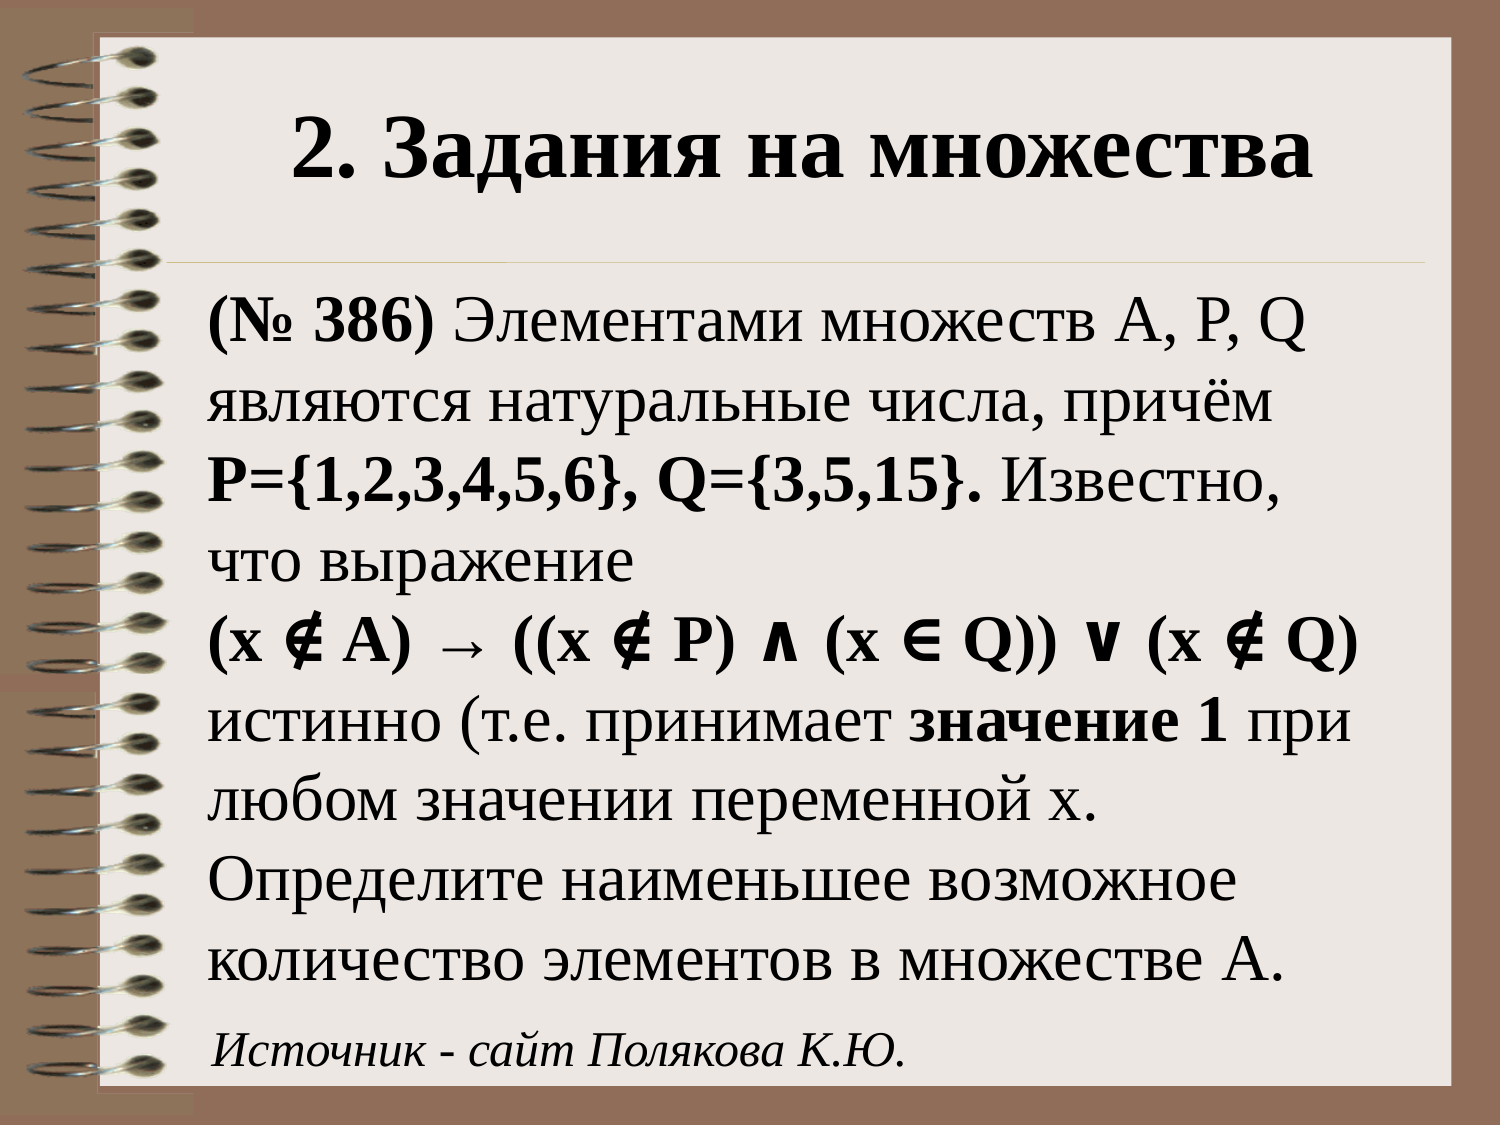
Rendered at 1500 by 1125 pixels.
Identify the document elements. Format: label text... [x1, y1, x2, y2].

text_box Источник - сайт Полякова К.Ю. [196, 1009, 923, 1085]
picture [0, 692, 194, 1115]
text_box (№ 386) Элементами множеств А, P, Q являются натуральные числа, причём P={1,2,3,4,5,6}, Q={3,5,15}. Известно, что выражение (x ∉ A) → ((x ∉ P) ∧ (x ∈ Q)) ∨ (x ∉ Q) истинно (т.е. принимает значение 1 при любом значении переменной х. Определите наименьшее возможное количество элементов в множестве A. [192, 267, 1386, 1002]
text_box 2. Задания на множества [218, 78, 1388, 203]
picture [0, 8, 194, 674]
